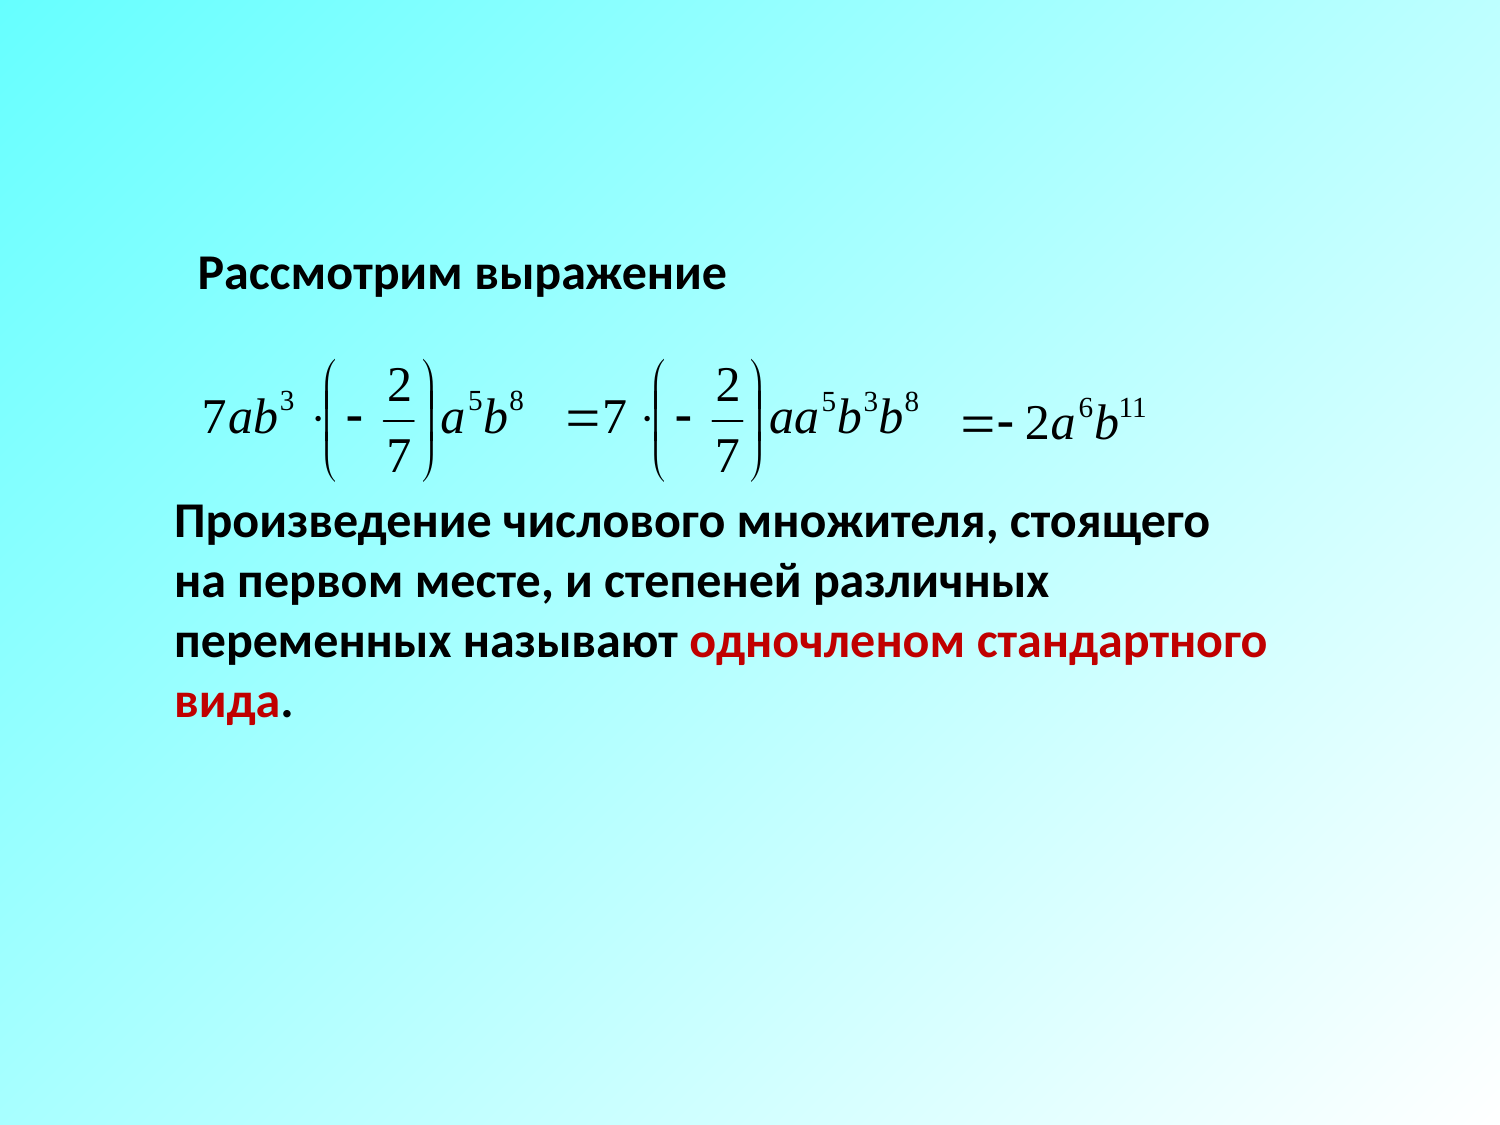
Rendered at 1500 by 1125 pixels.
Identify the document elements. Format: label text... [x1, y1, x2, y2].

text_box Произведение числового множителя, стоящего на первом месте, и степеней различных переменных называют одночленом стандартного вида. [159, 479, 1288, 735]
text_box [194, 349, 533, 492]
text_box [950, 385, 1156, 453]
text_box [555, 349, 928, 492]
text_box Рассмотрим выражение [183, 231, 833, 307]
